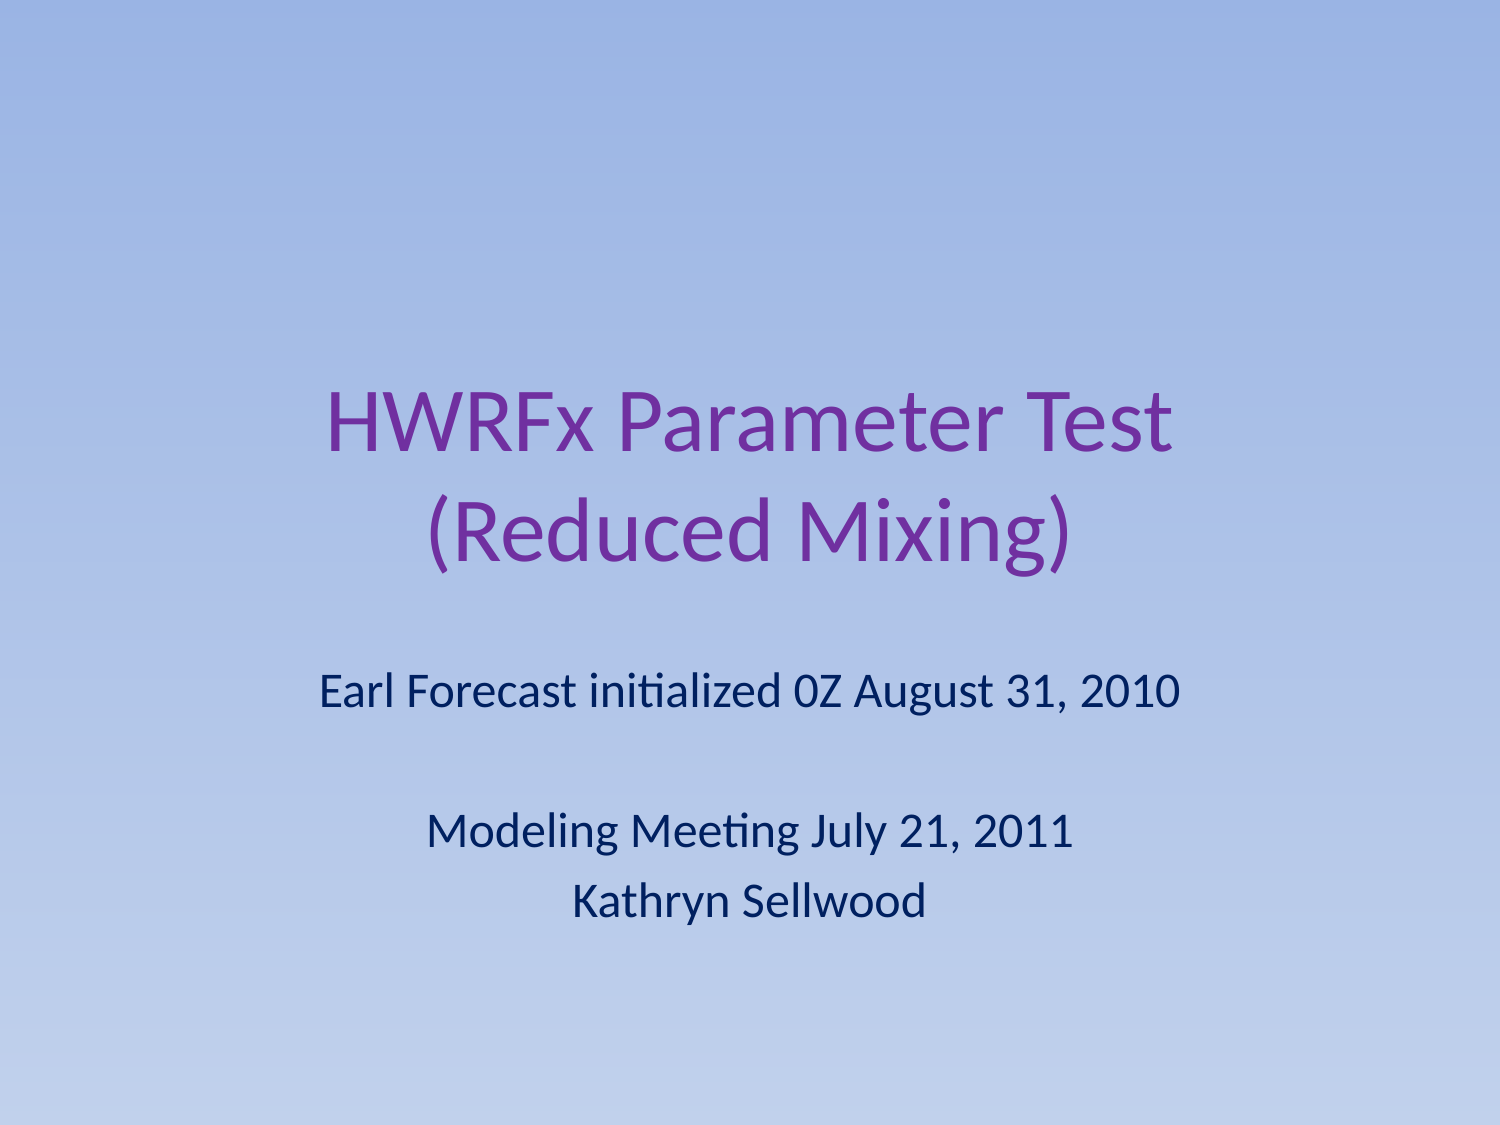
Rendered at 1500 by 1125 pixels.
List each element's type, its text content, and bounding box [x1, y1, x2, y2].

title HWRFx Parameter Test (Reduced Mixing) [112, 349, 1388, 591]
subtitle Earl Forecast initialized 0Z August 31, 2010 Modeling Meeting July 21, 2011 Kathryn Sellwood [150, 650, 1350, 938]
